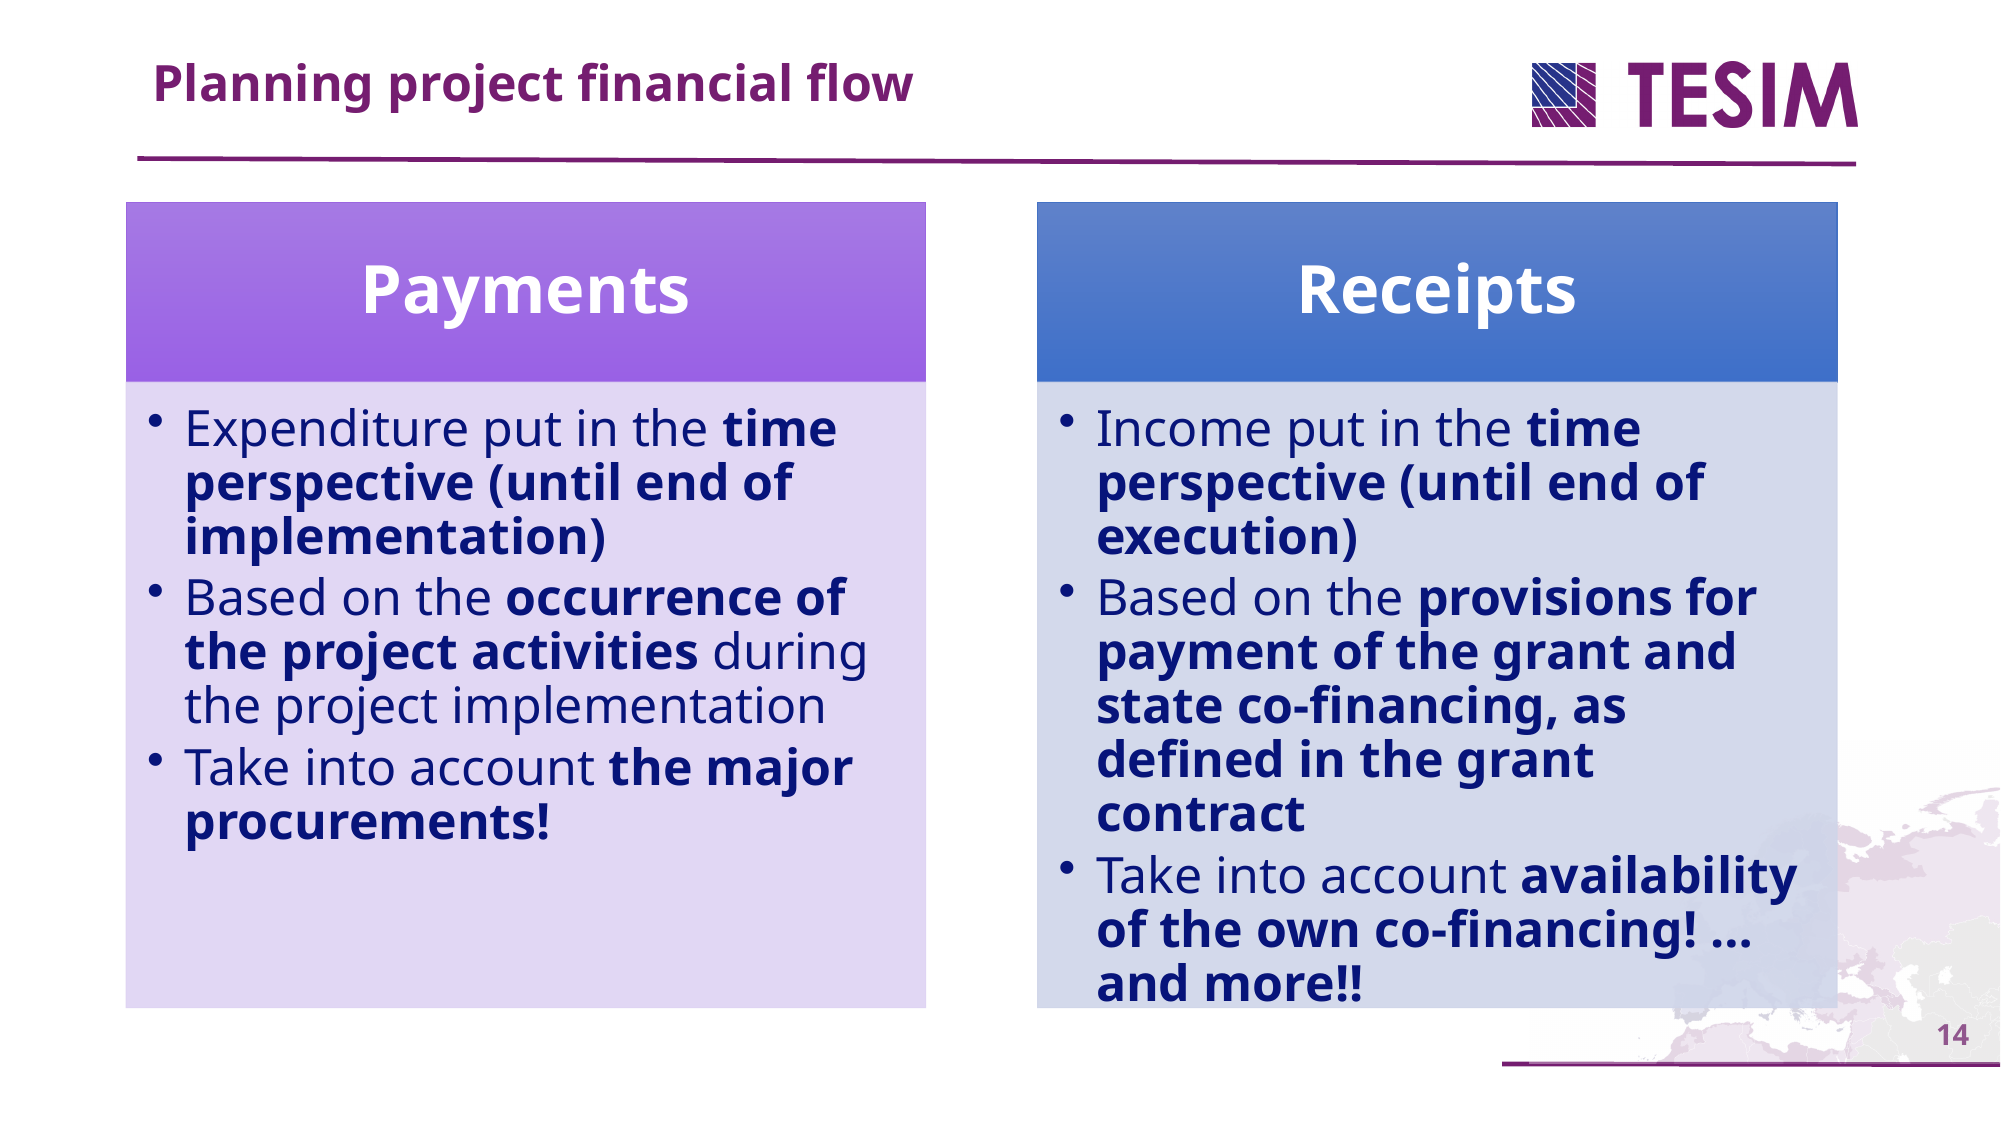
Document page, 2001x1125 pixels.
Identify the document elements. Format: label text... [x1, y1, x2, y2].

picture [1597, 61, 1858, 128]
list Planning project financial flow [137, 51, 1597, 149]
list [126, 199, 1838, 1012]
